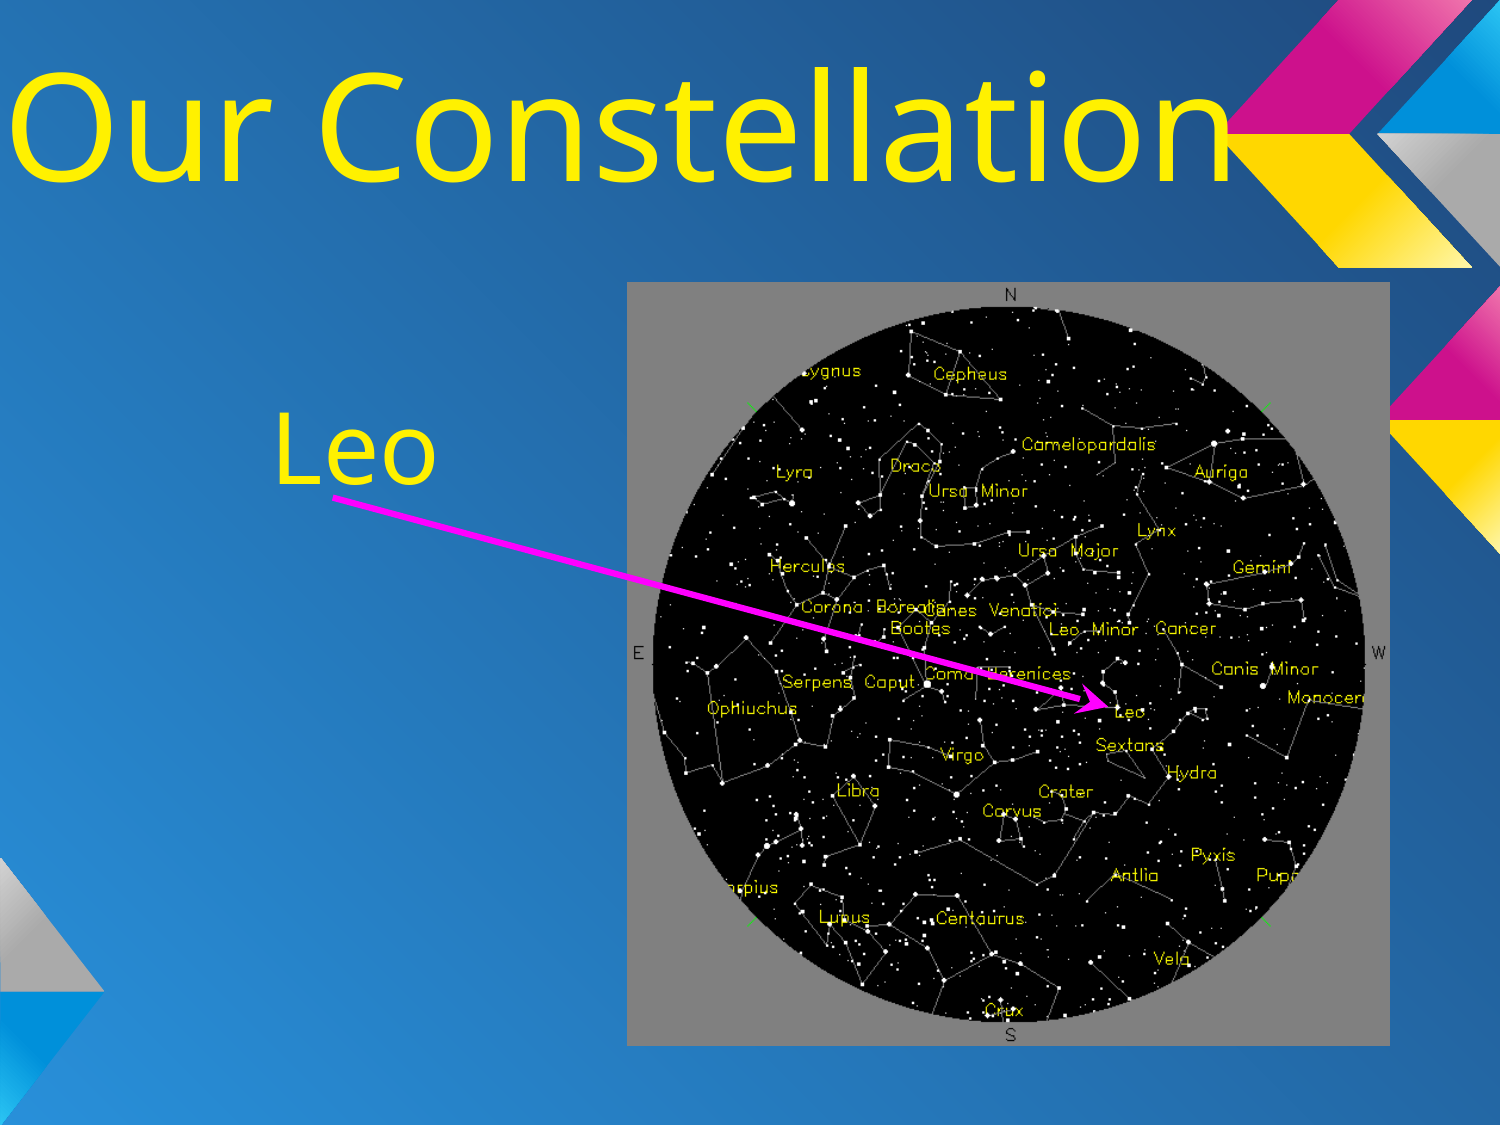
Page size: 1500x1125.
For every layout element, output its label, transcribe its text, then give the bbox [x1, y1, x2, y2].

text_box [332, 497, 1109, 707]
picture [627, 282, 1391, 1046]
list Leo [0, 369, 621, 498]
title Our Constellation [0, 38, 1293, 227]
